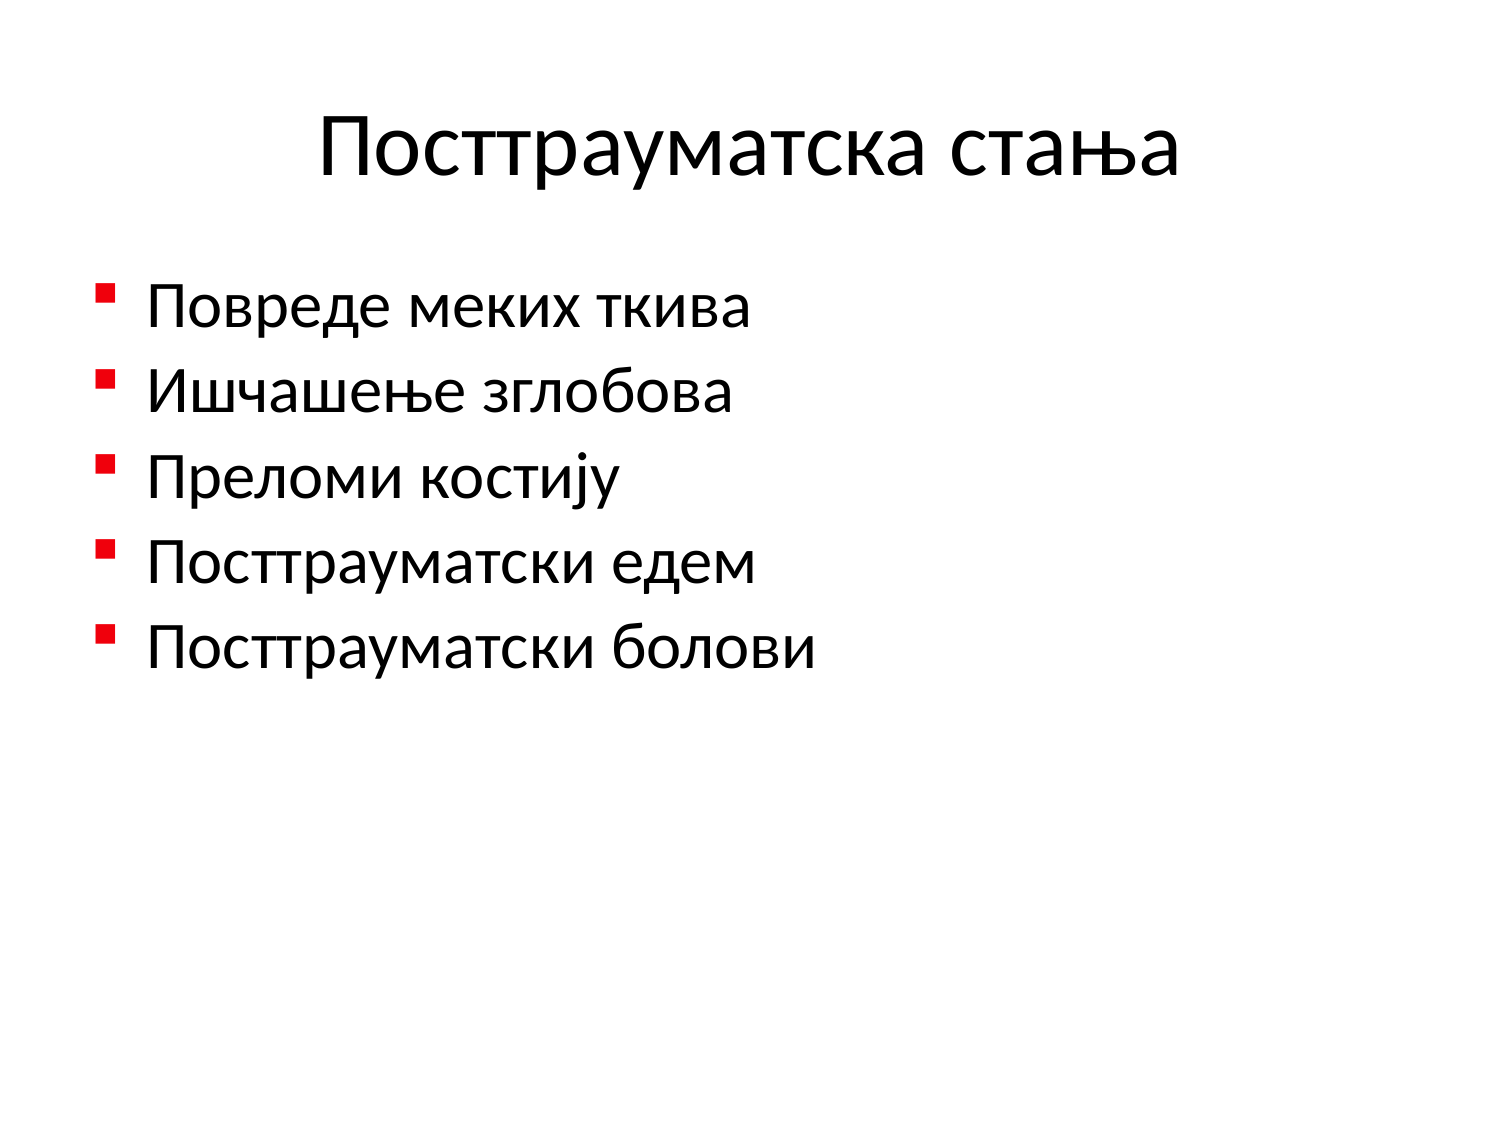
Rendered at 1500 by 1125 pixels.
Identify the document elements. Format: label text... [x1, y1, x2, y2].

title Посттрауматска стања [75, 45, 1425, 233]
list Повреде меких ткива Ишчашење зглобова Преломи костију Посттрауматски едем Посттрауматски болови [75, 262, 1425, 1005]
